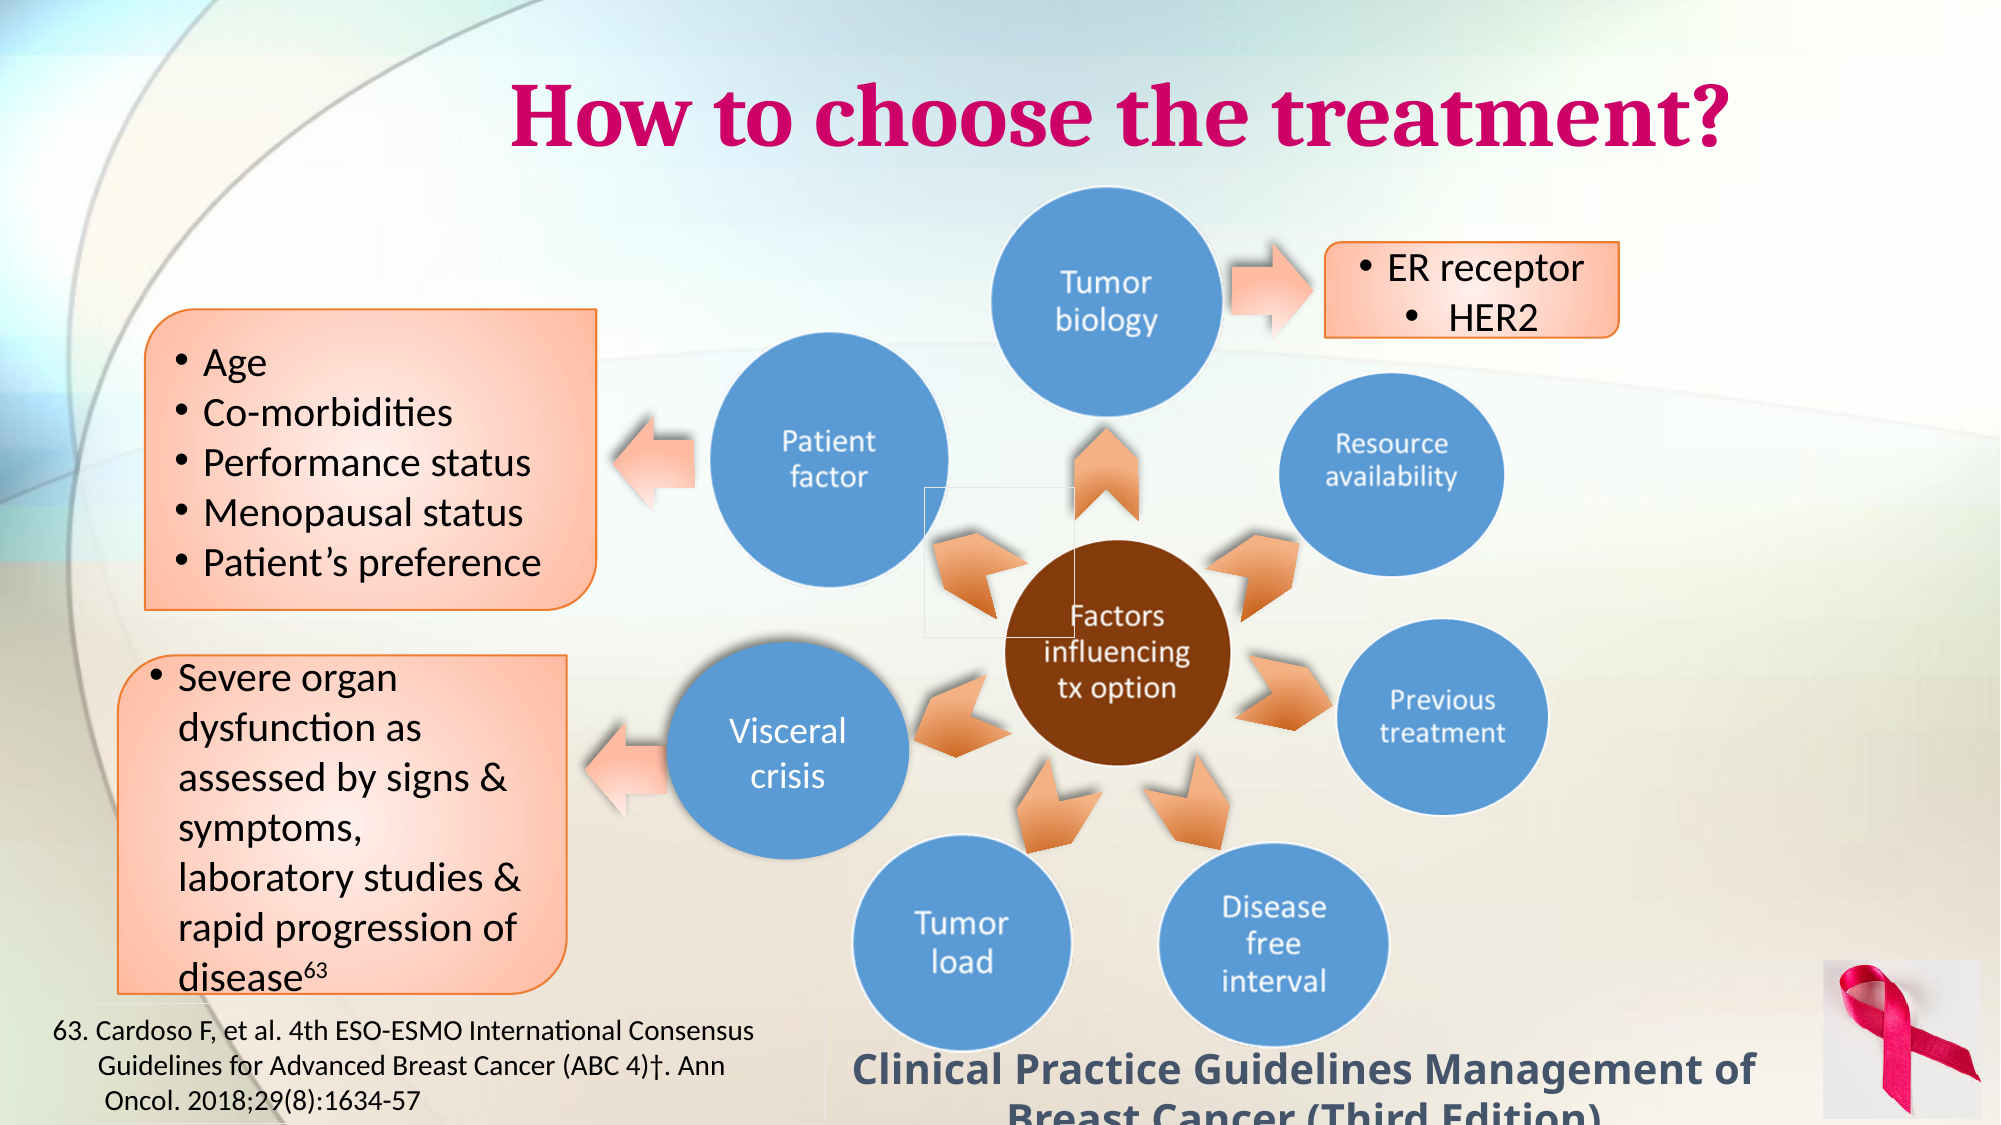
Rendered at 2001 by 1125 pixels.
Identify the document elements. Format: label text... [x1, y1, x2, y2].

title How to choose the treatment? [381, 0, 1863, 219]
text_box [924, 487, 1075, 638]
text_box [1016, 768, 1104, 836]
text_box ER receptor HER2 [1323, 241, 1620, 339]
text_box [914, 673, 993, 758]
text_box Clinical Practice Guidelines Management of Breast Cancer (Third Edition) [788, 1035, 1820, 1125]
text_box Visceral crisis [666, 641, 910, 861]
text_box [1231, 242, 1315, 340]
text_box [1236, 534, 1294, 623]
picture [0, 0, 2001, 1125]
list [1003, 538, 1233, 768]
text_box Severe organ dysfunction as assessed by signs & symptoms, laboratory studies & rapid progression of disease63 [116, 654, 568, 995]
text_box [1073, 427, 1140, 522]
text_box [1236, 654, 1326, 732]
text_box 63. Cardoso F, et al. 4th ESO-ESMO International Consensus Guidelines for Advanced Breast Cancer (ABC 4)†. Ann Oncol. 2018;29(8):1634-57 [2, 1003, 825, 1124]
text_box [584, 721, 668, 819]
text_box Age Co-morbidities Performance status Menopausal status Patient’s preference [143, 308, 598, 611]
slide_number 4 [1325, 1042, 1813, 1103]
text_box [612, 415, 696, 513]
text_box [1142, 768, 1231, 828]
